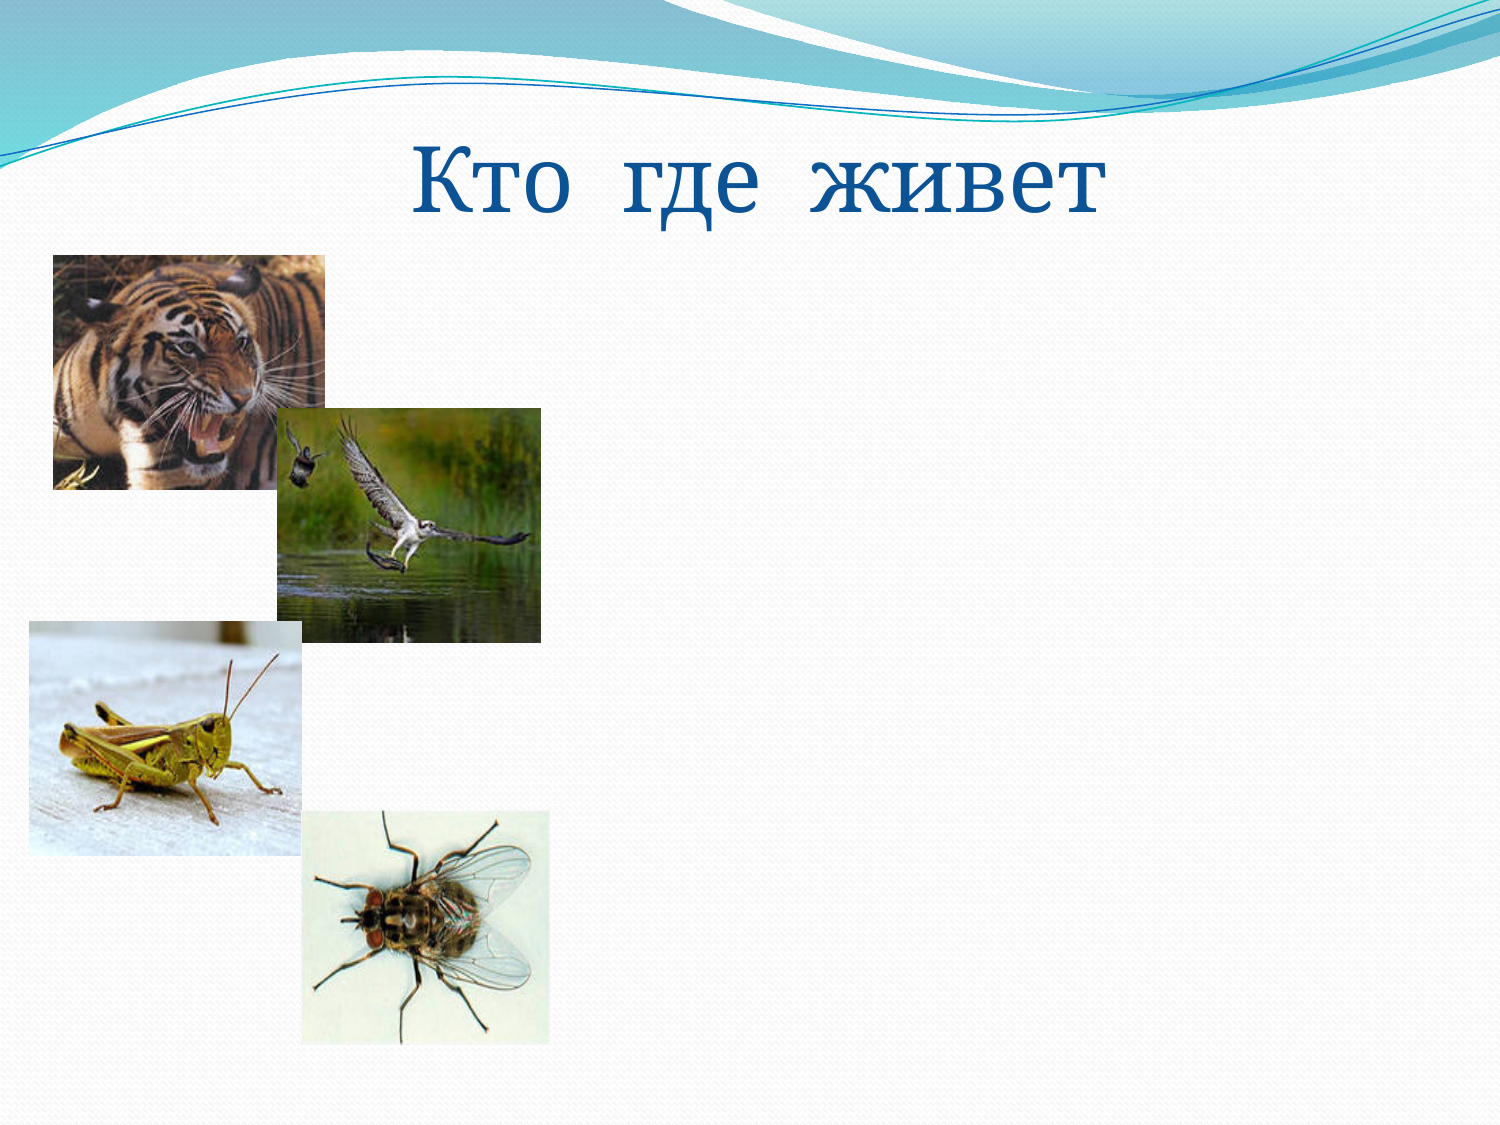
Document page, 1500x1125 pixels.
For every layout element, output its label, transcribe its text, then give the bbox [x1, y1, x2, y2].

picture [29, 255, 550, 1045]
text_box Кто где живет [395, 113, 1164, 239]
